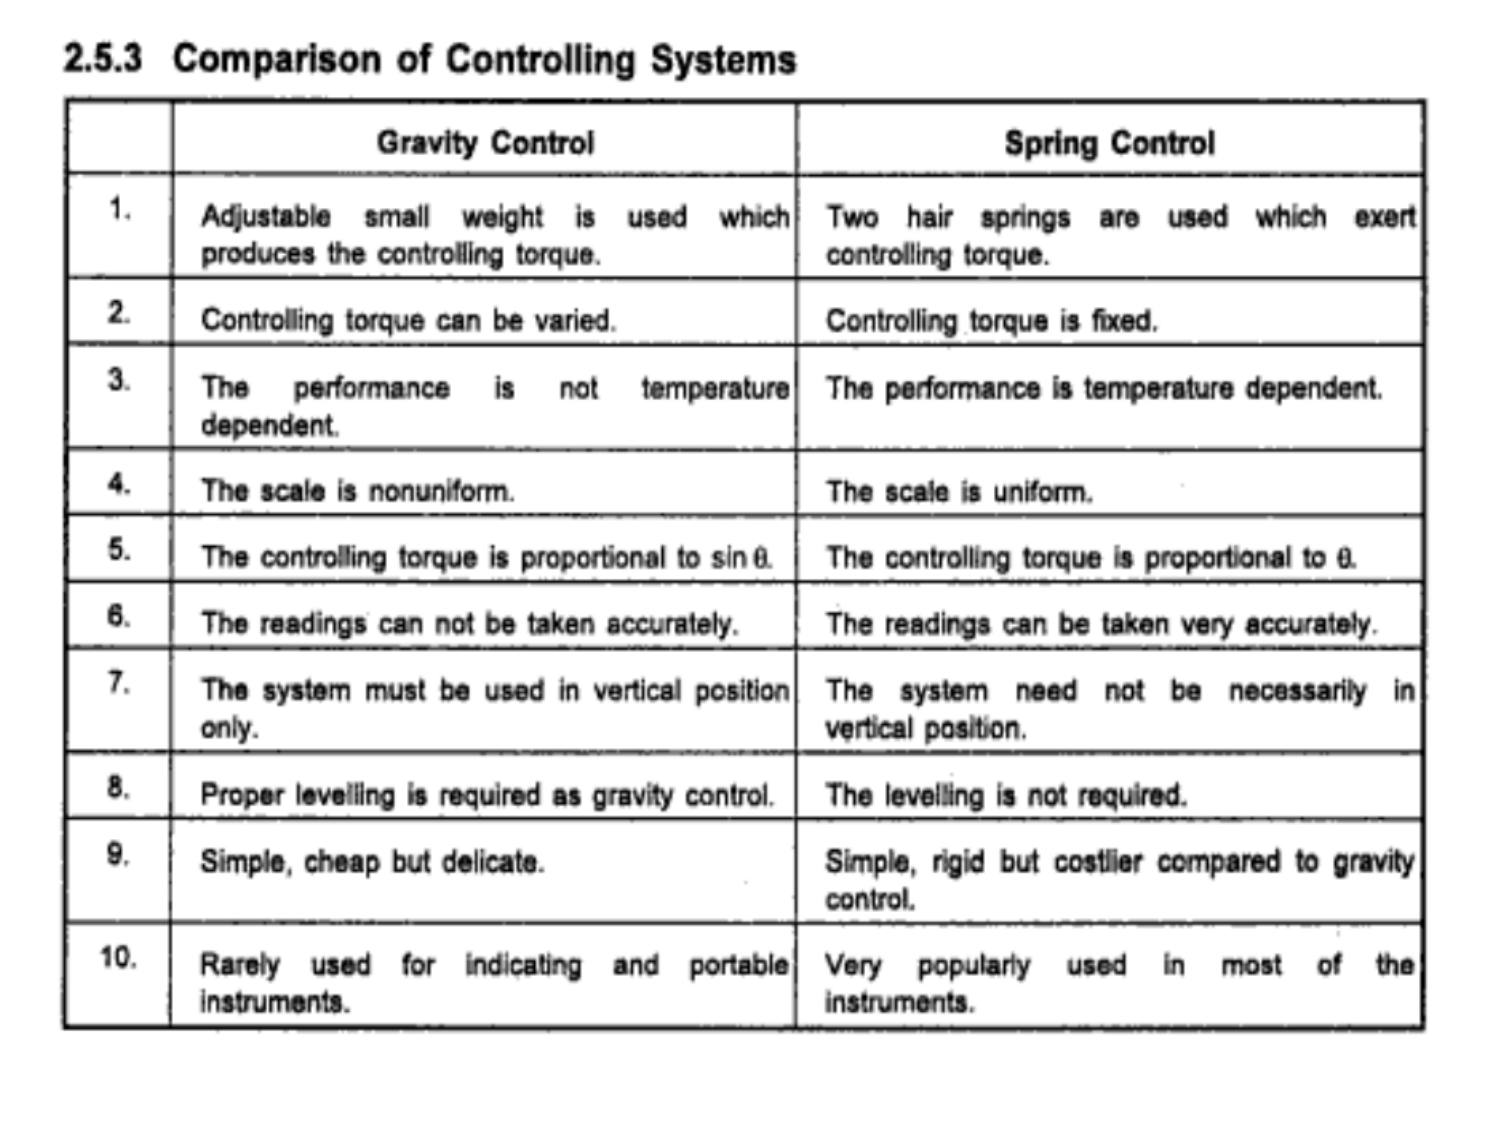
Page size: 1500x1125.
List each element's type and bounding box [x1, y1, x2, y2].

list [24, 24, 1463, 1063]
